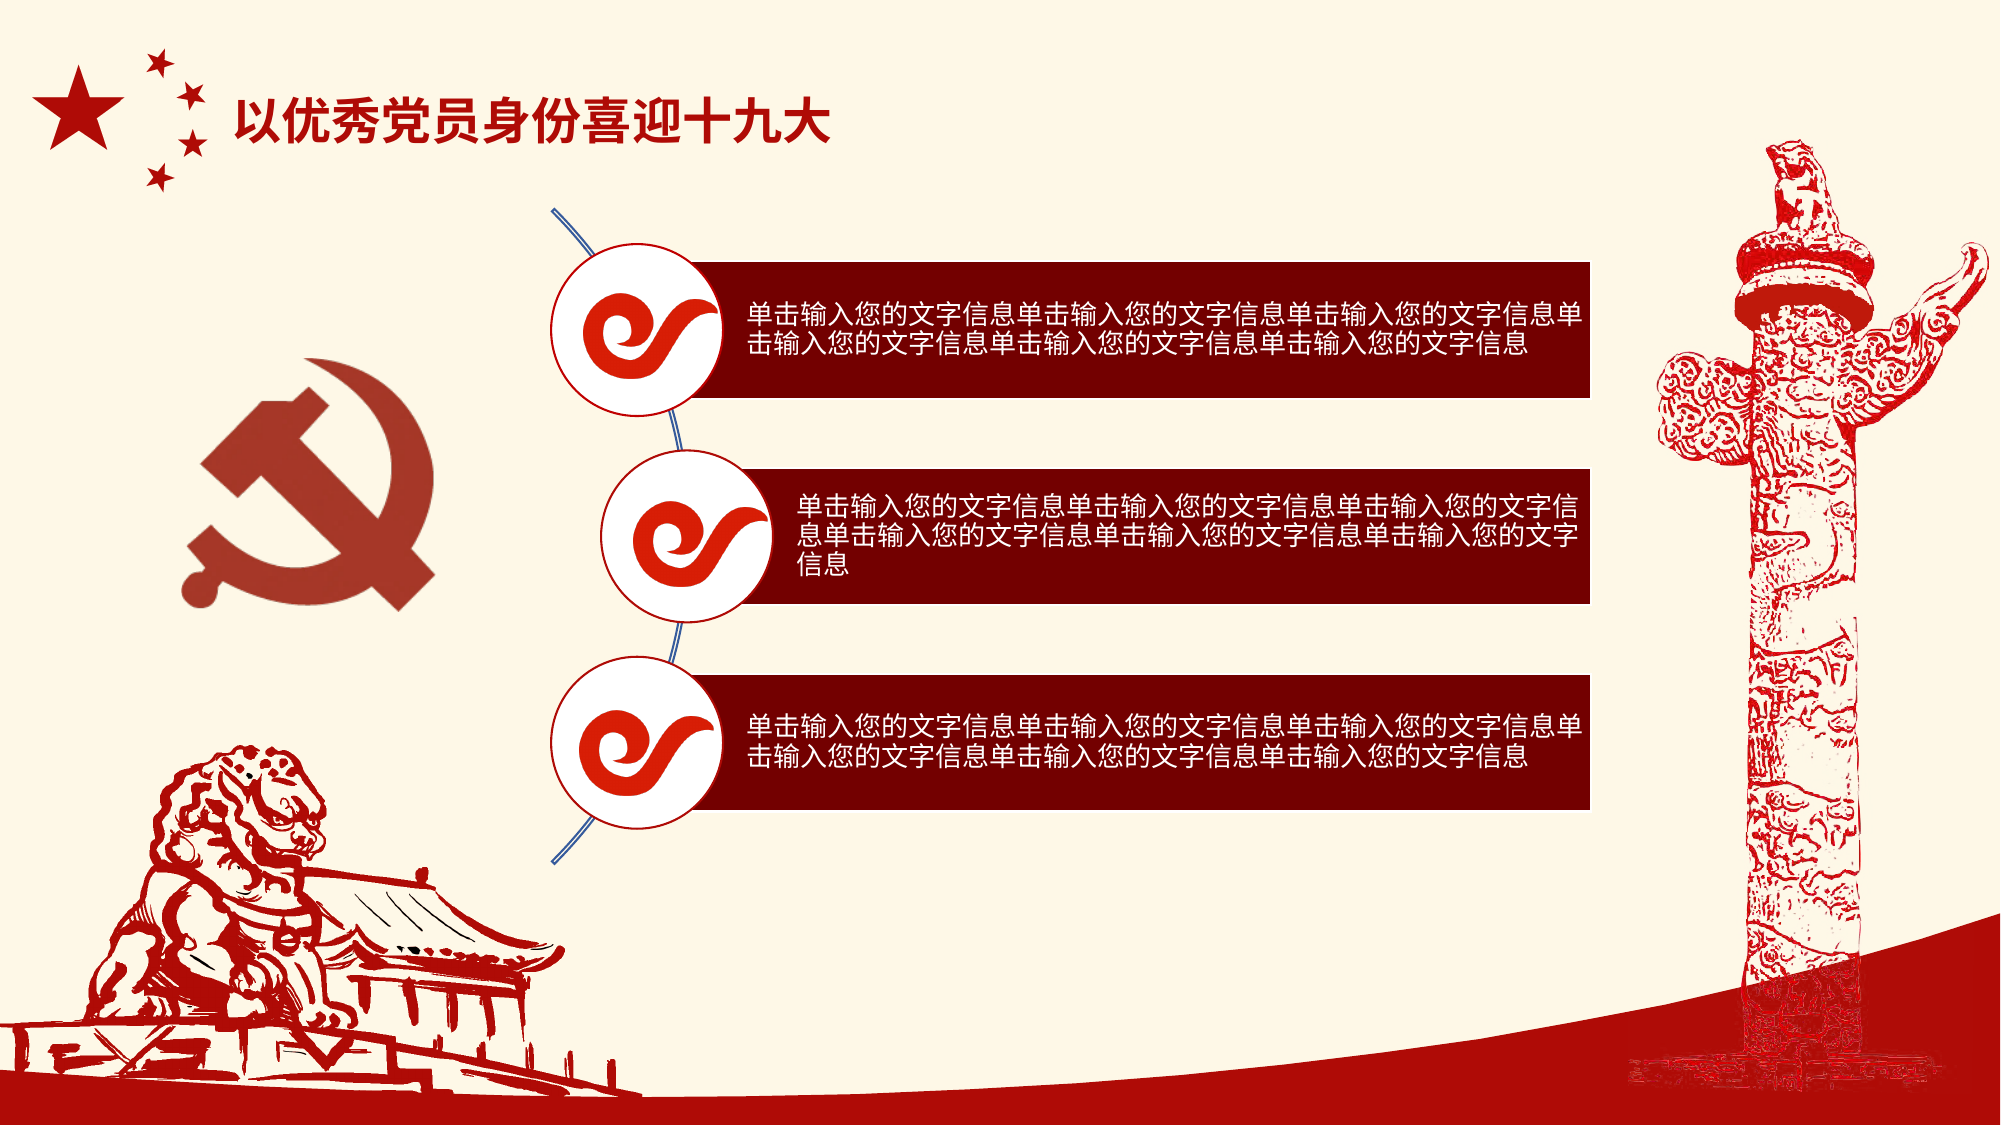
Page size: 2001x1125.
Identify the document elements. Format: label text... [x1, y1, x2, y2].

picture [0, 358, 702, 1097]
text_box 以优秀党员身份喜迎十九大 [217, 81, 1001, 157]
picture [579, 710, 714, 796]
picture [583, 293, 718, 379]
picture [633, 501, 768, 587]
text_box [541, 192, 1601, 881]
picture [22, 21, 220, 219]
picture [1628, 21, 2000, 1125]
